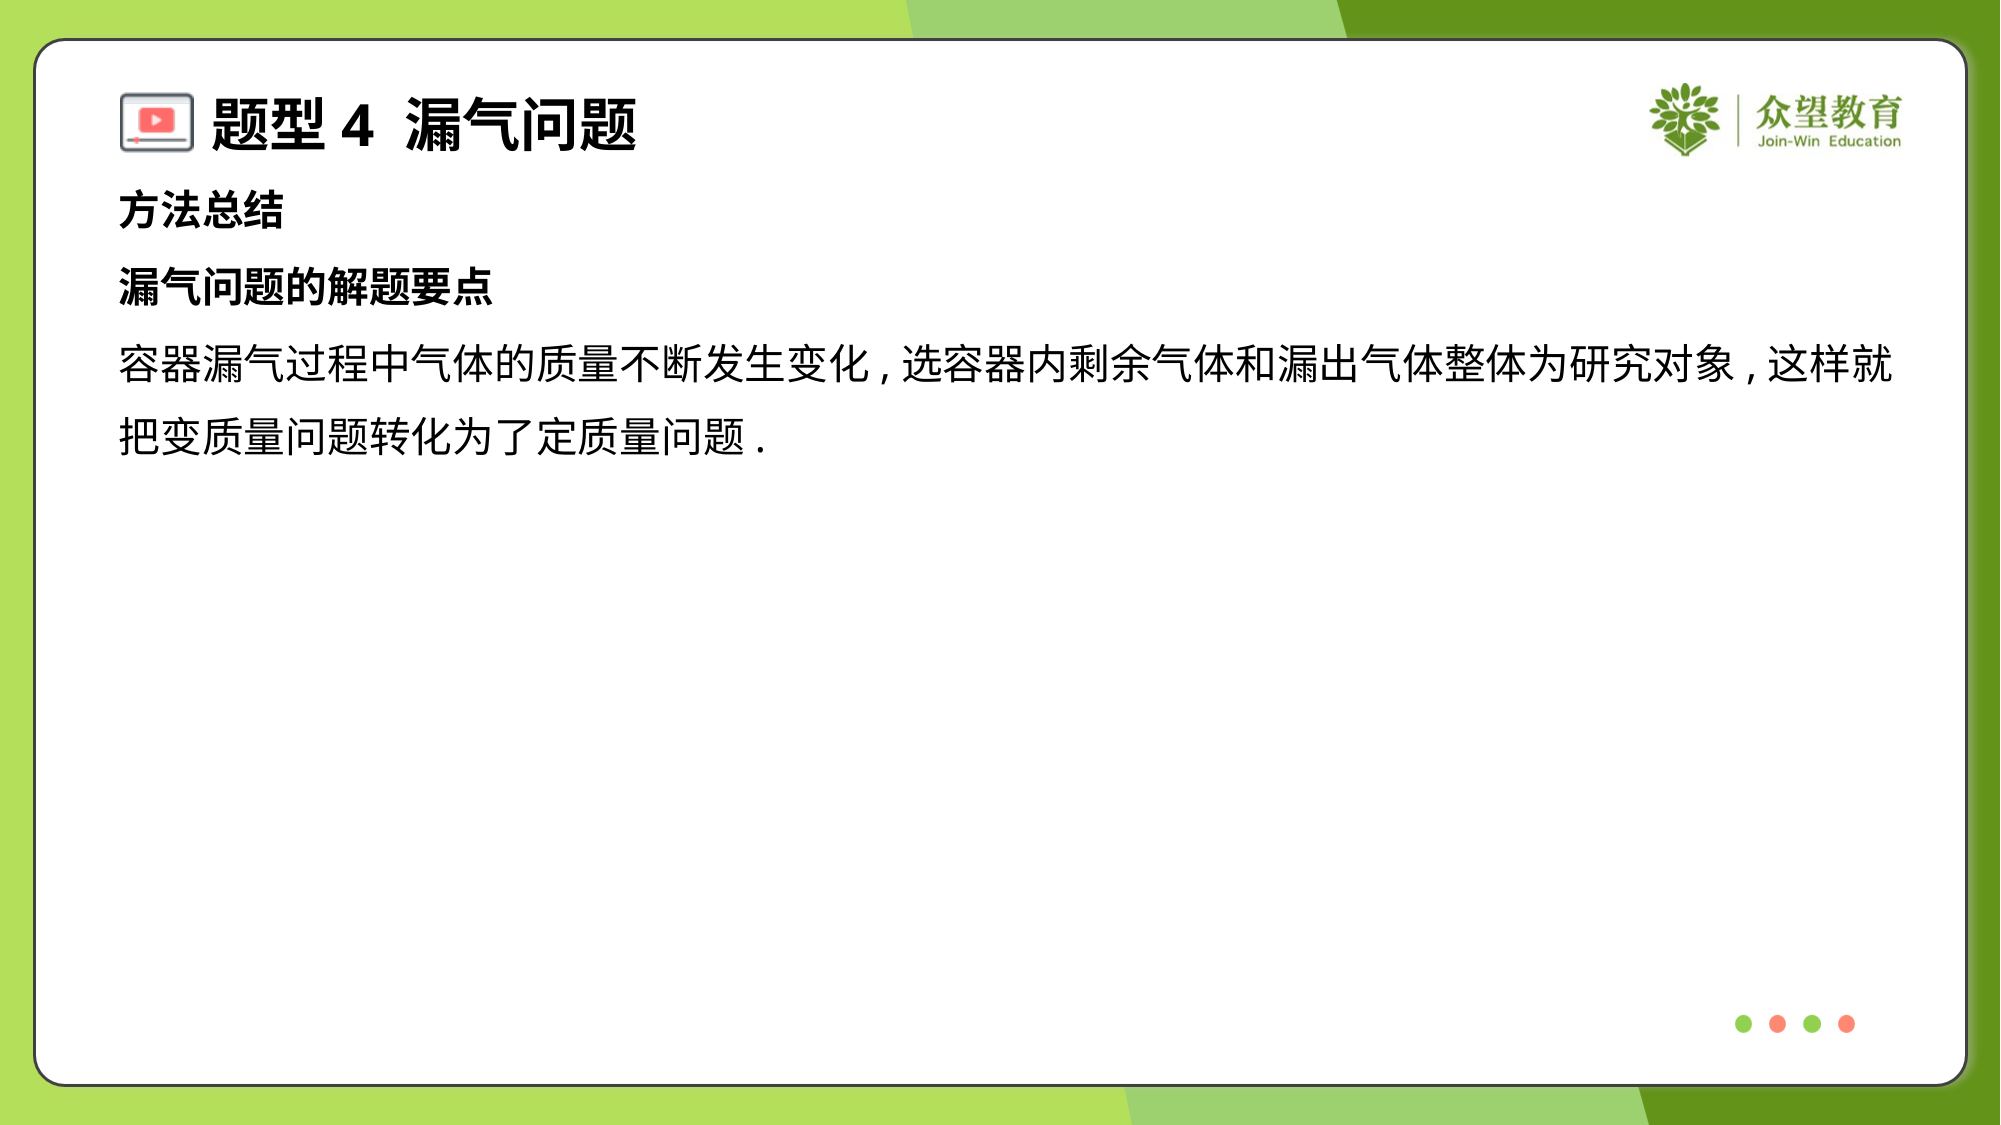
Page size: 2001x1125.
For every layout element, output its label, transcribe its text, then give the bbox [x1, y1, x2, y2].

text_box 方法总结 漏气问题的解题要点 容器漏气过程中气体的质量不断发生变化,选容器内剩余气体和漏出气体整体为研究对象,这样就 把变质量问题转化为了定质量问题. [118, 158, 1883, 454]
picture [0, 0, 2000, 1125]
